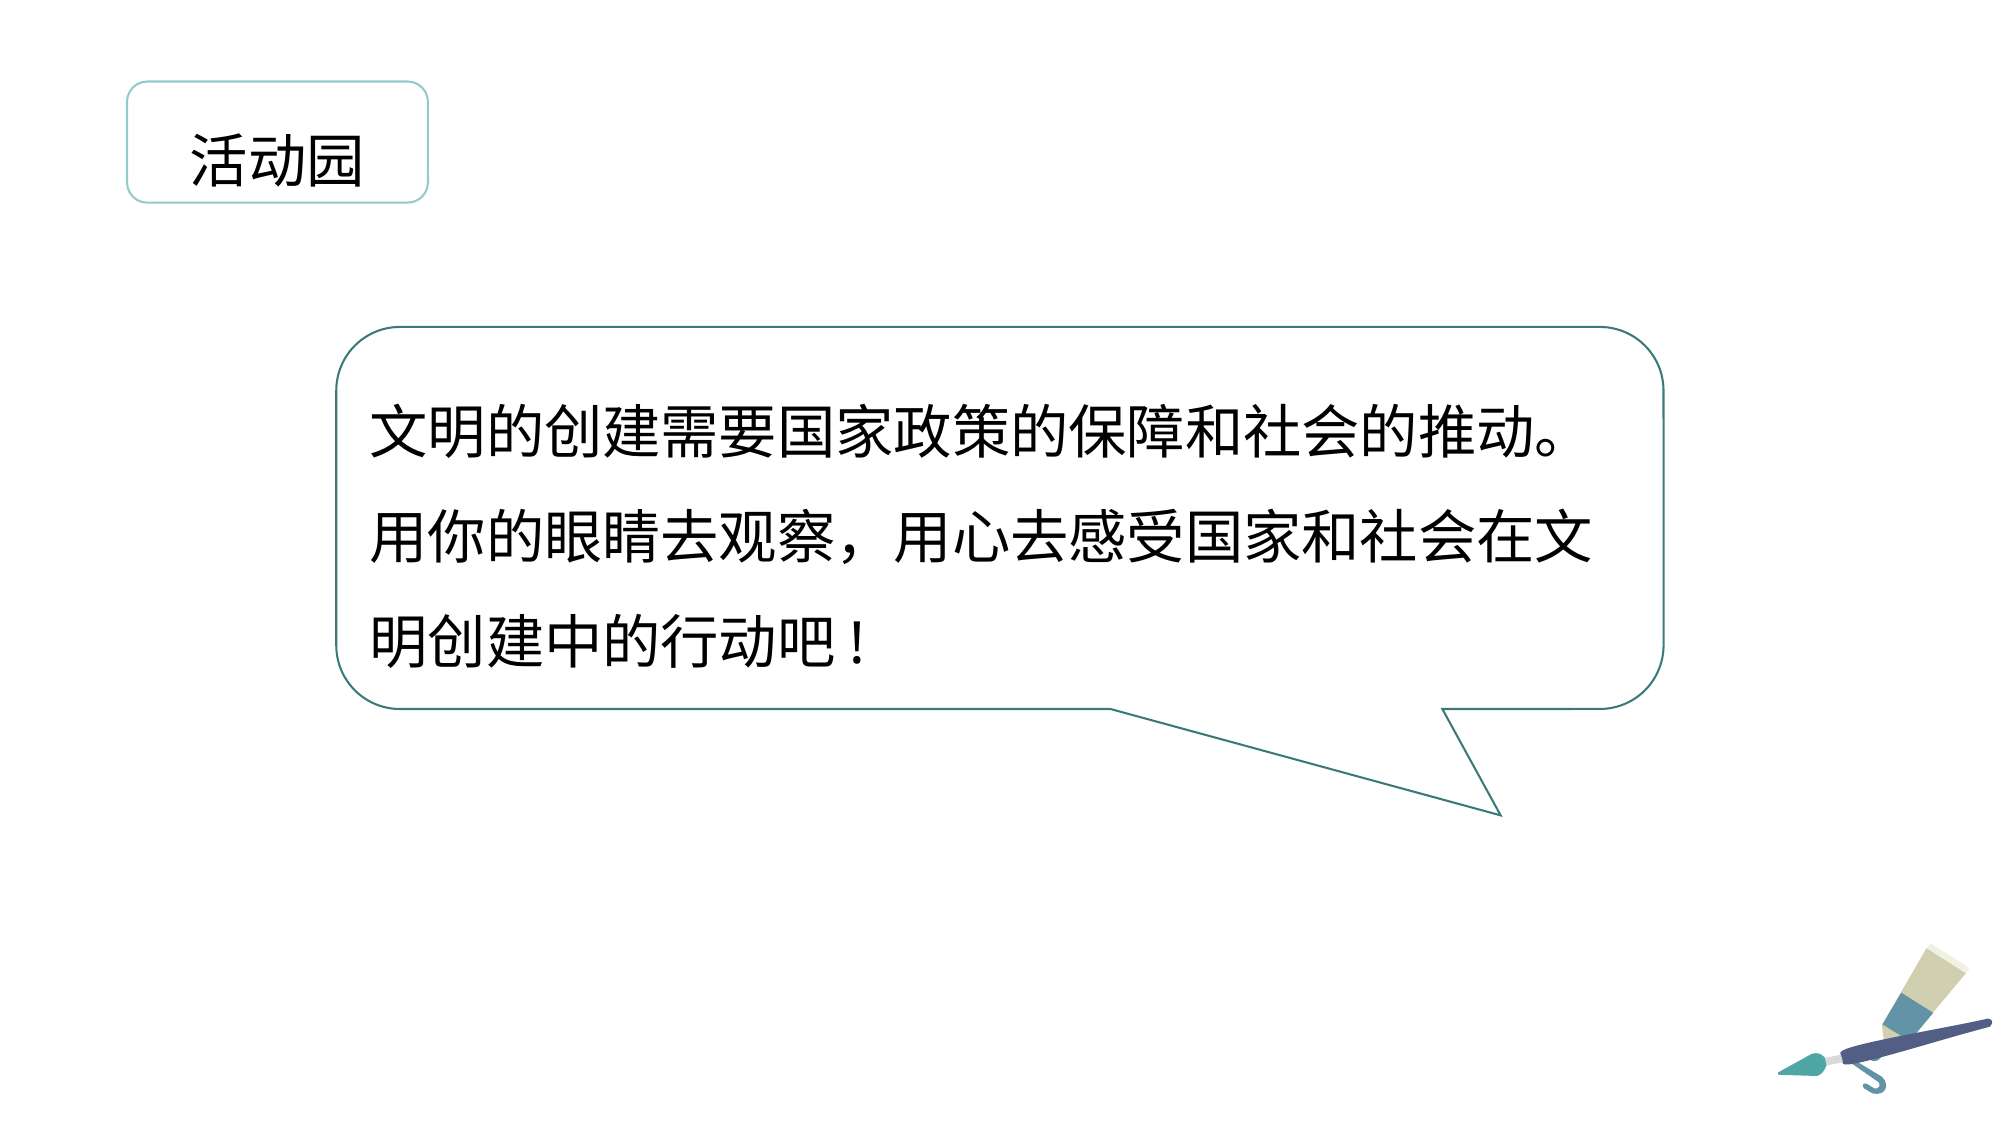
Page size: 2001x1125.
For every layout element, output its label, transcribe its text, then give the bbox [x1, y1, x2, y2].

text_box 活动园 [125, 80, 430, 204]
text_box 文明的创建需要国家政策的保障和社会的推动。用你的眼睛去观察，用心去感受国家和社会在文明创建中的行动吧! [335, 325, 1665, 818]
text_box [1811, 945, 1974, 1125]
